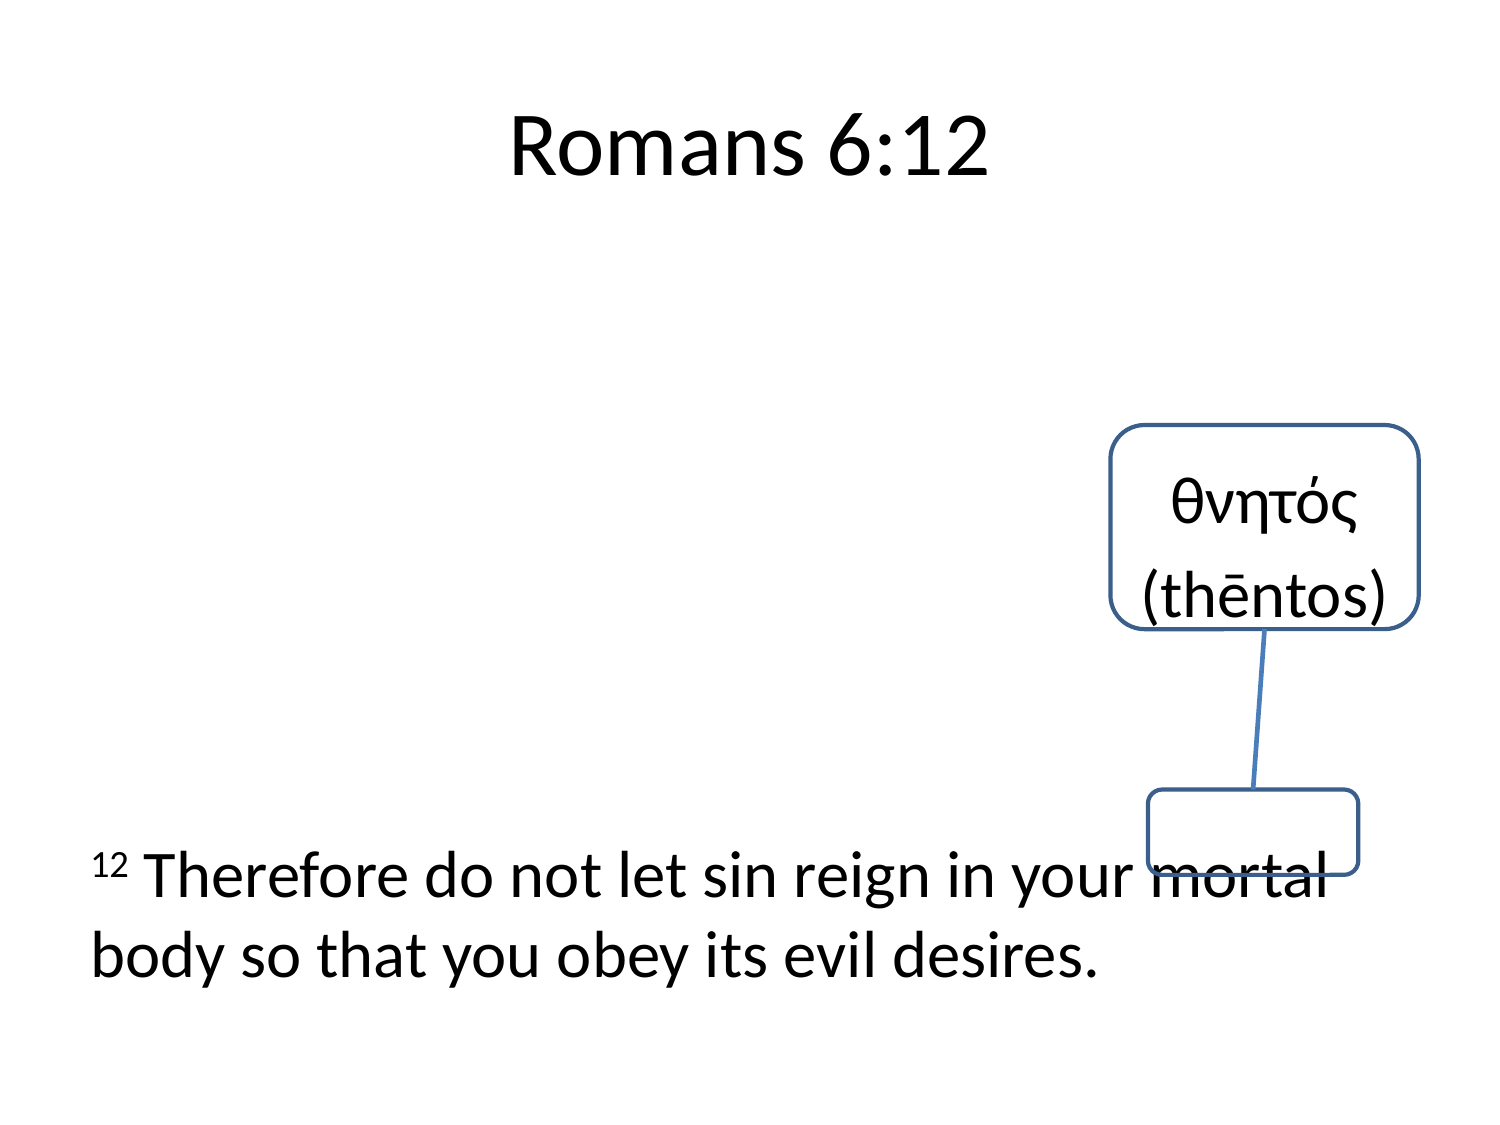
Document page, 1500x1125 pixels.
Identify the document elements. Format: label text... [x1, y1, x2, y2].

title Romans 6:12 [75, 45, 1425, 233]
text_box [1108, 422, 1421, 632]
text_box [1145, 787, 1361, 877]
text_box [1252, 628, 1265, 790]
list θνητός (thēntos) 12 Therefore do not let sin reign in your mortal body so that you obey its evil desires. [75, 262, 1425, 1005]
